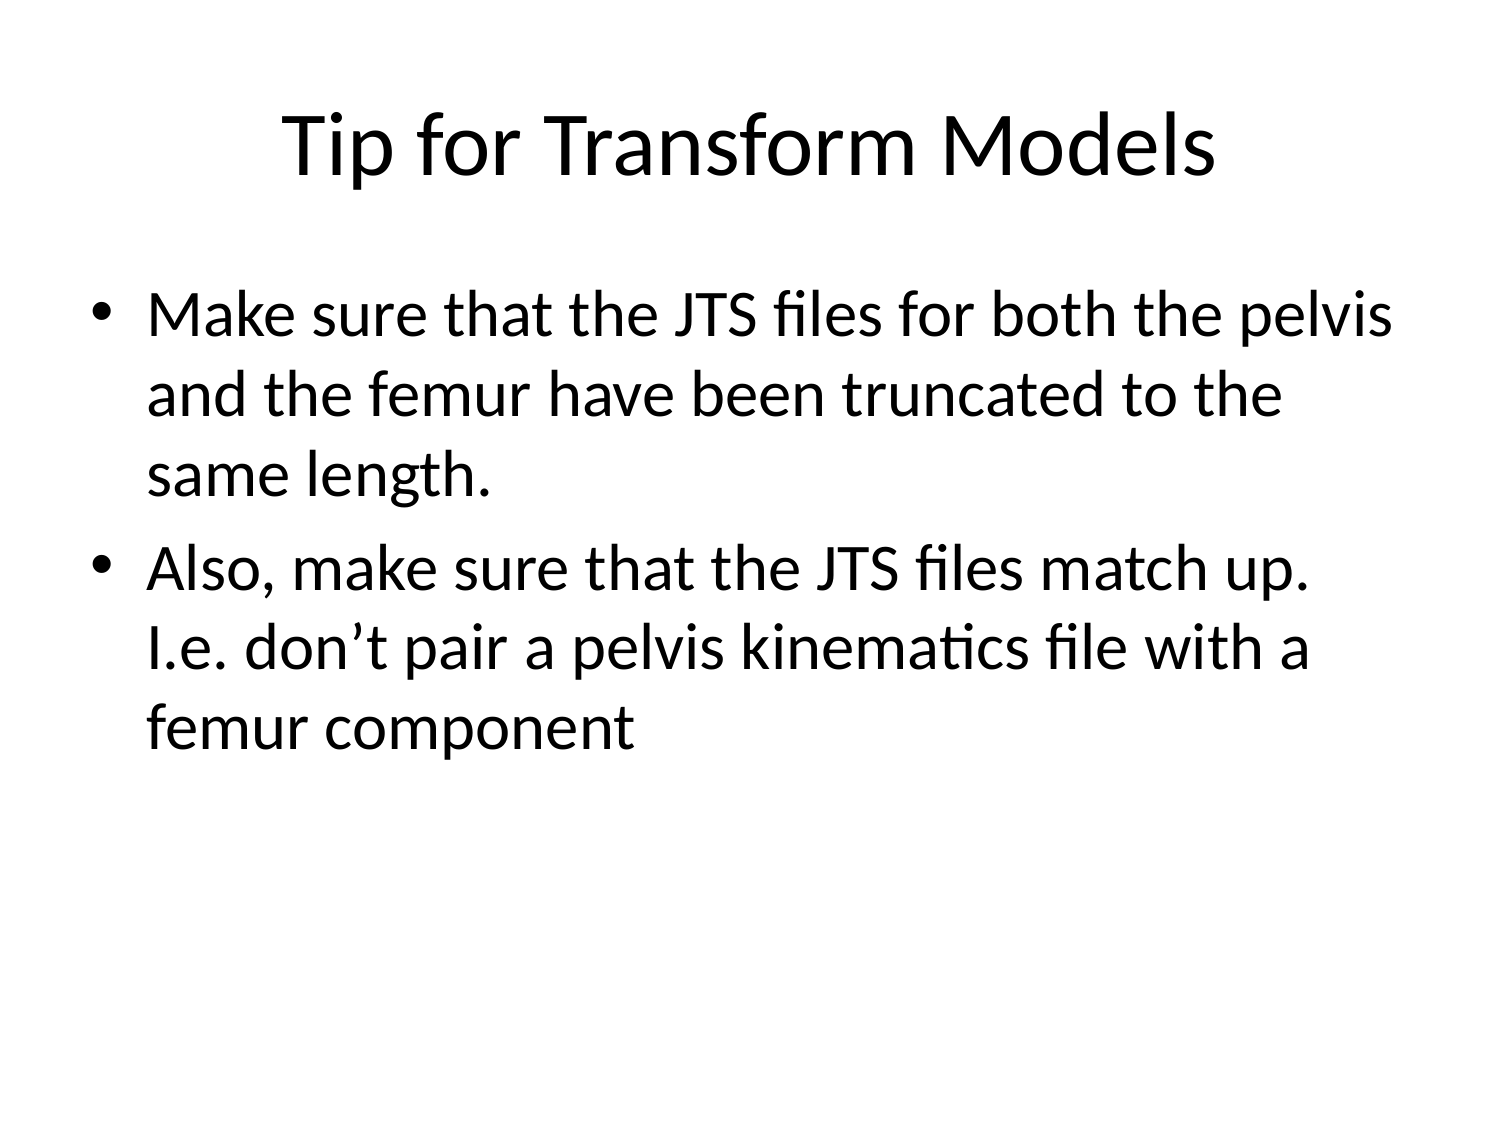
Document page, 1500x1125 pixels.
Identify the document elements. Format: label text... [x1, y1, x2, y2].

list Make sure that the JTS files for both the pelvis and the femur have been truncated to the same length. Also, make sure that the JTS files match up. I.e. don’t pair a pelvis kinematics file with a femur component [75, 262, 1425, 1005]
title Tip for Transform Models [75, 45, 1425, 233]
